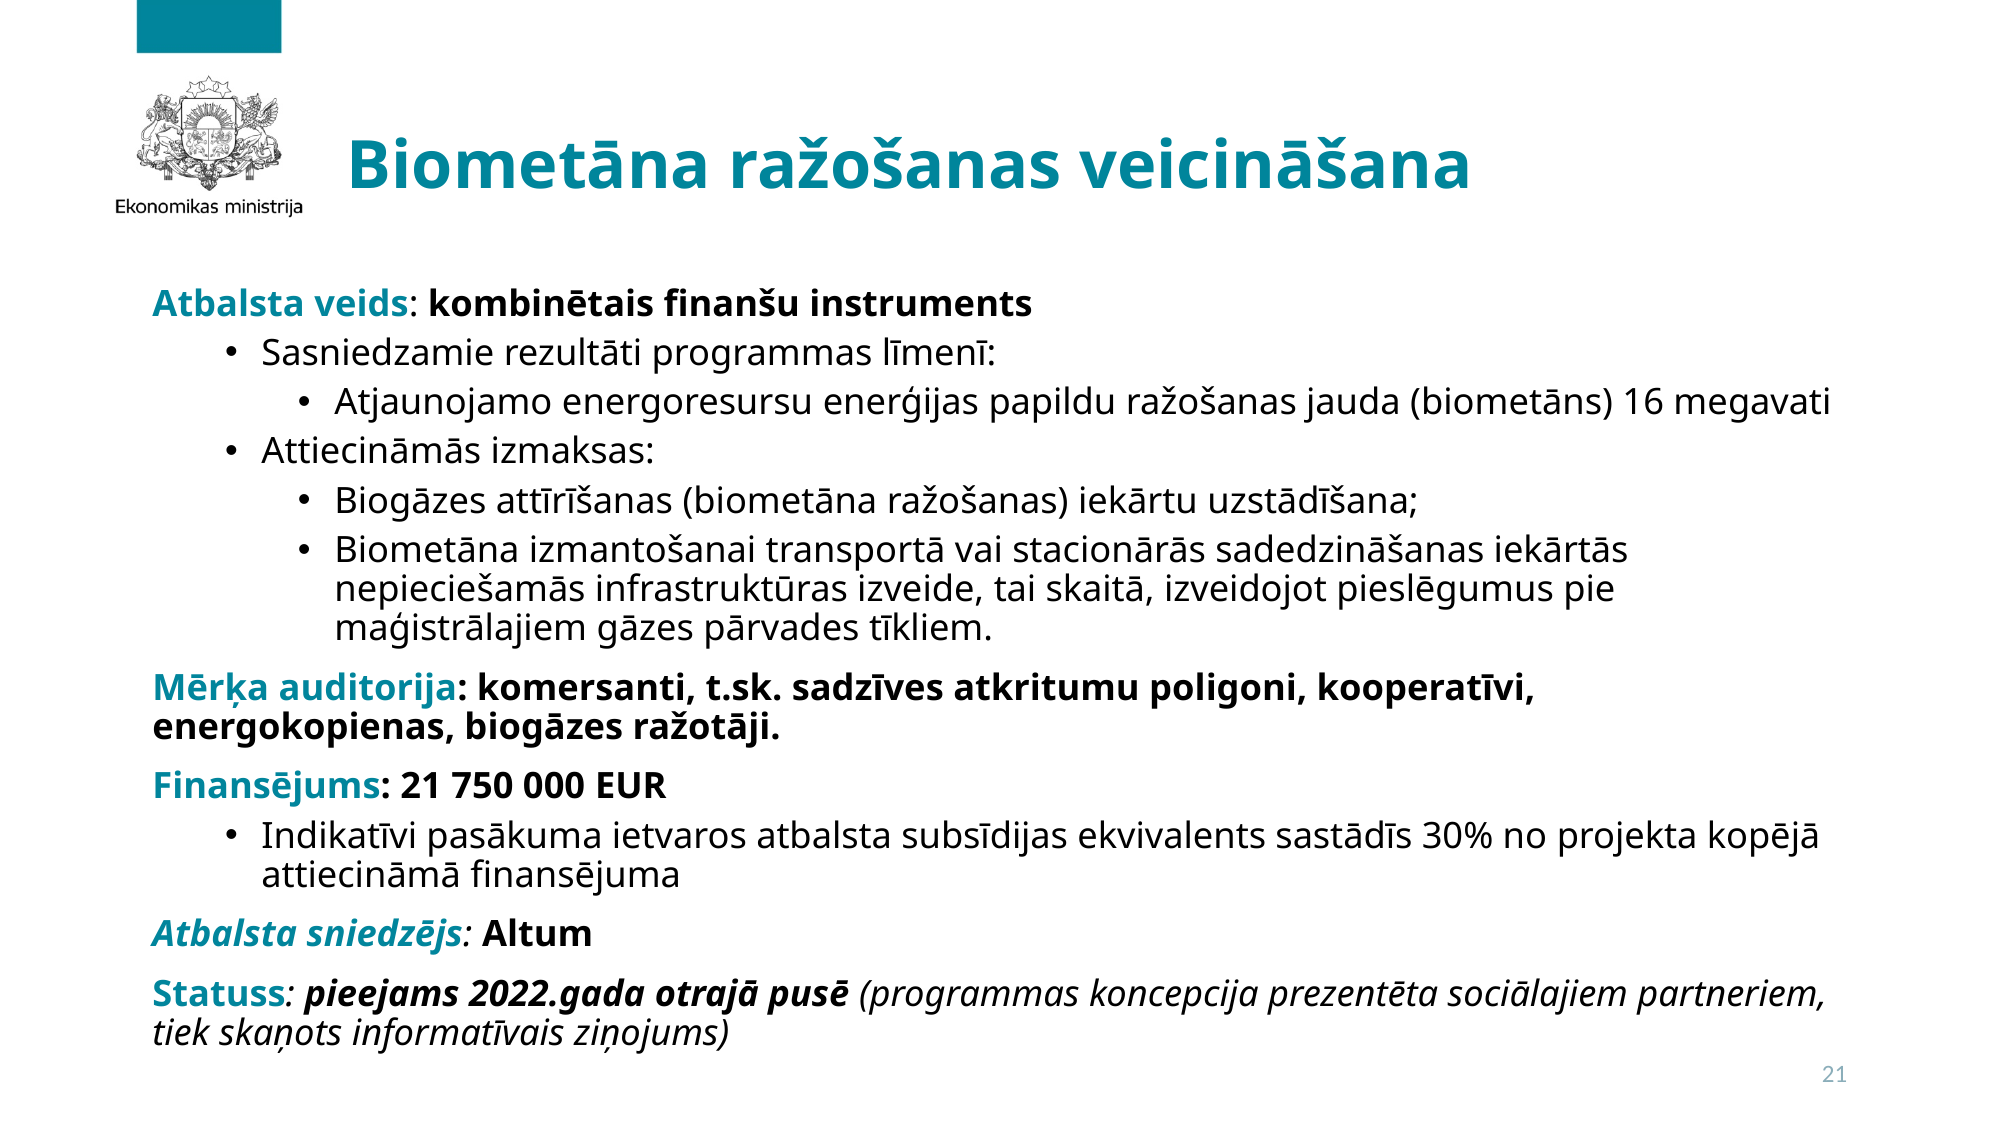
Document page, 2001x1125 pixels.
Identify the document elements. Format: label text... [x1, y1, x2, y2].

slide_number 21 [1412, 1042, 1863, 1103]
title Biometāna ražošanas veicināšana [331, 56, 1863, 277]
list Atbalsta veids: kombinētais finanšu instruments Sasniedzamie rezultāti programmas līmenī: Atjaunojamo energoresursu enerģijas papildu ražošanas jauda (biometāns) 16 megavati Attiecināmās izmaksas: Biogāzes attīrīšanas (biometāna ražošanas) iekārtu uzstādīšana; Biometāna izmantošanai transportā vai stacionārās sadedzināšanas iekārtās nepieciešamās infrastruktūras izveide, tai skaitā, izveidojot pieslēgumus pie maģistrālajiem gāzes pārvades tīkliem. Mērķa auditorija: komersanti, t.sk. sadzīves atkritumu poligoni, kooperatīvi, energokopienas, biogāzes ražotāji. Finansējums: 21 750 000 EUR Indikatīvi pasākuma ietvaros atbalsta subsīdijas ekvivalents sastādīs 30% no projekta kopējā attiecināmā finansējuma Atbalsta sniedzējs: Altum Statuss: pieejams 2022.gada otrajā pusē (programmas koncepcija prezentēta sociālajiem partneriem, tiek skaņots informatīvais ziņojums) [137, 277, 1863, 1103]
picture [64, 0, 354, 322]
